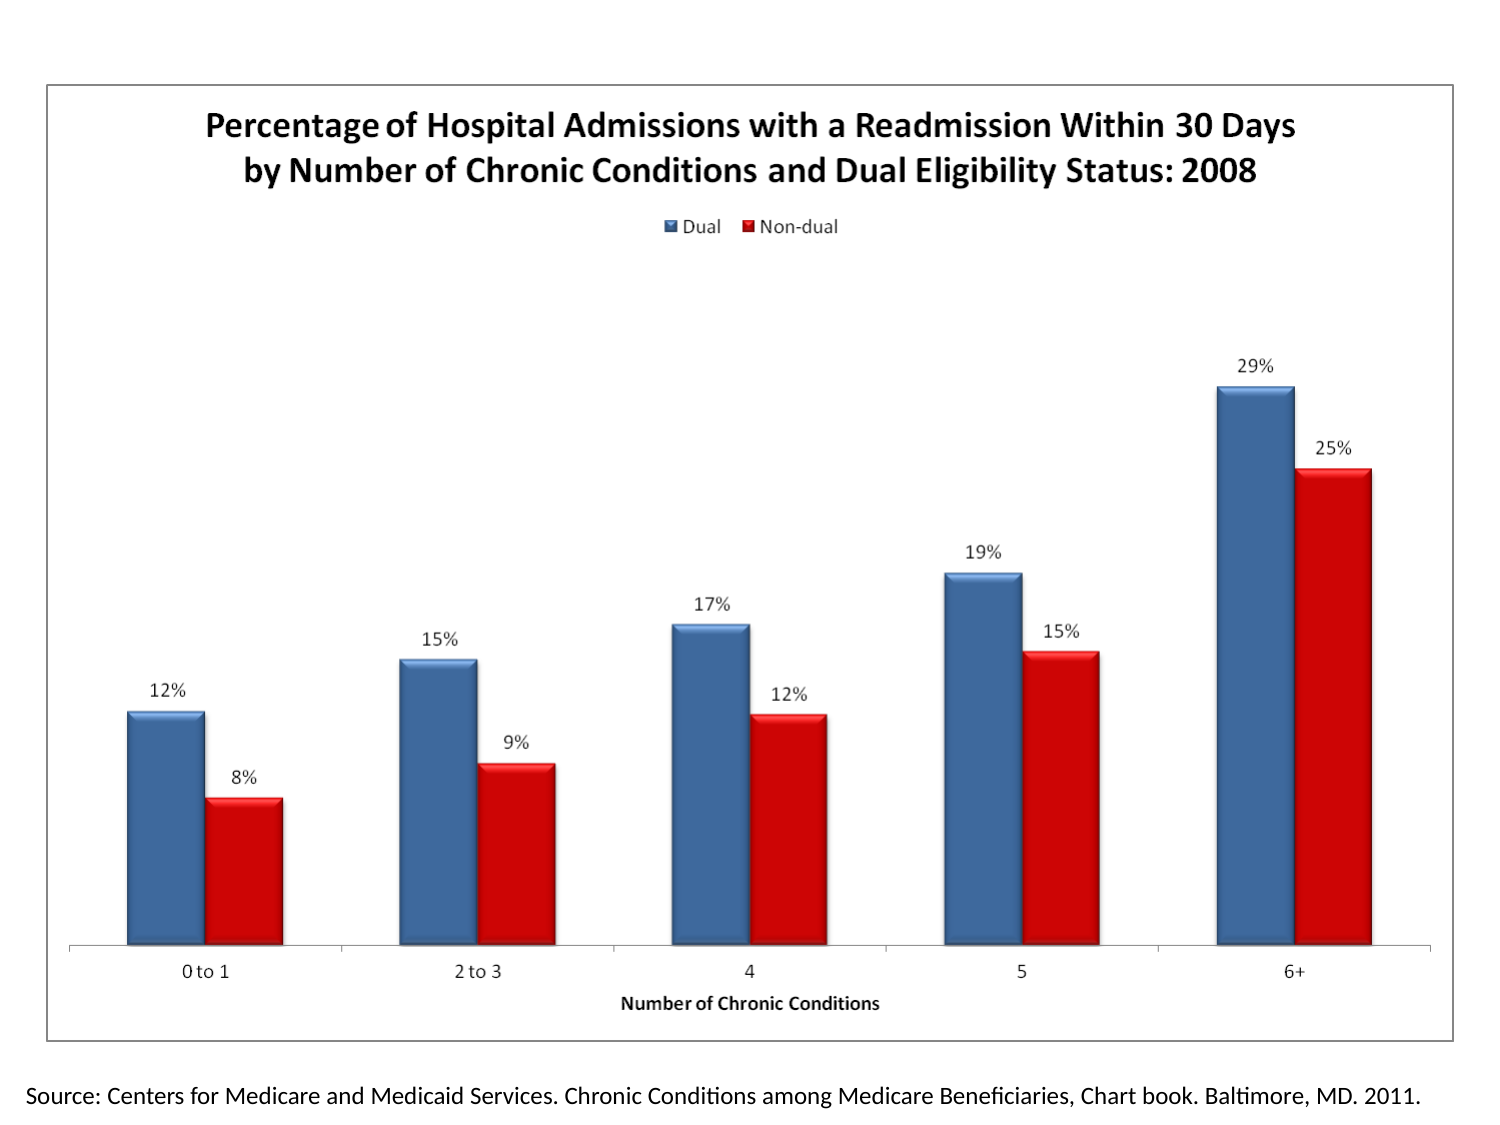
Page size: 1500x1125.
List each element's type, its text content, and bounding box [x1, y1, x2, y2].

text_box Source: Centers for Medicare and Medicaid Services. Chronic Conditions among Medicare Beneficiaries, Chart book. Baltimore, MD. 2011. [0, 1065, 1450, 1125]
picture [45, 83, 1455, 1043]
